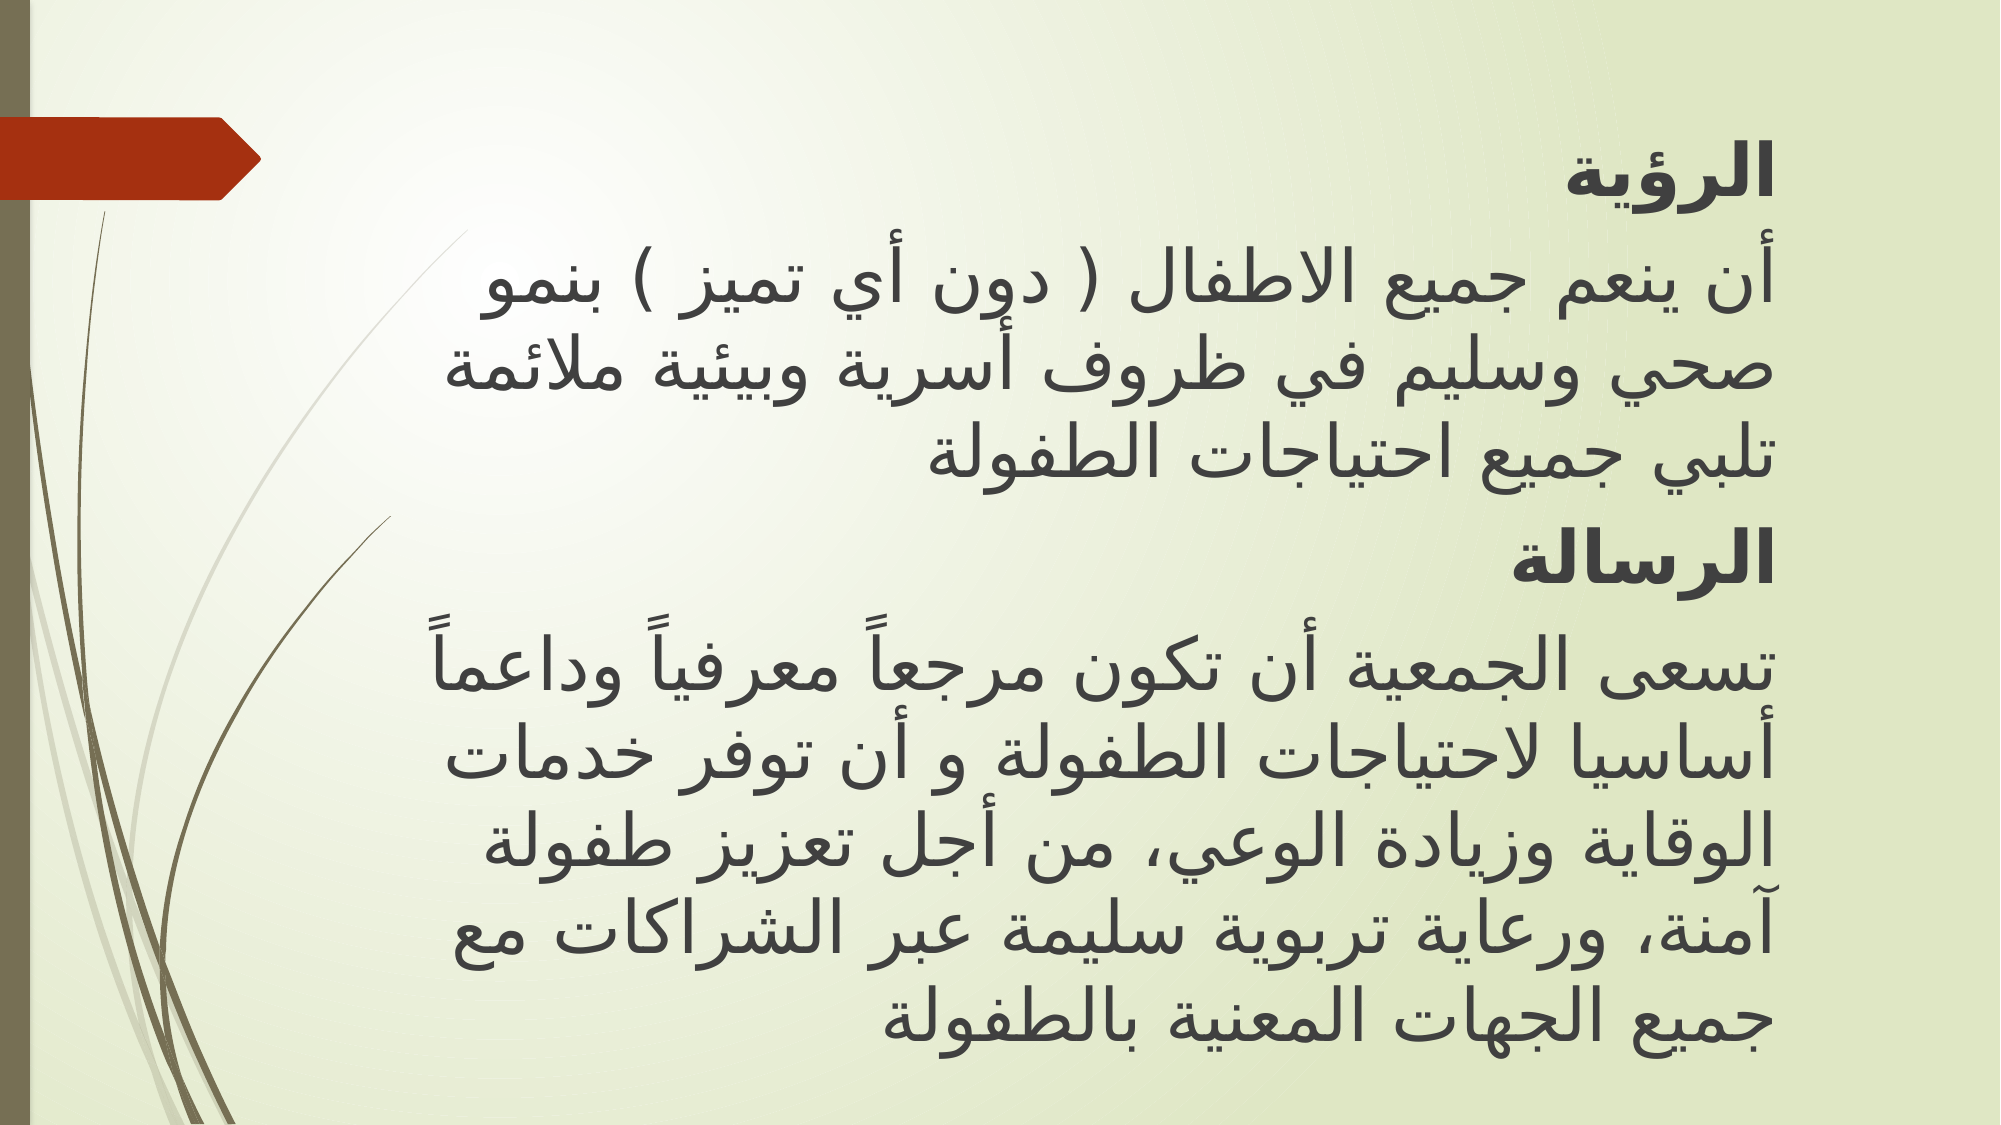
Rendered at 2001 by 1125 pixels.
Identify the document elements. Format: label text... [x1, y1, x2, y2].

list الرؤية أن ينعم جميع الاطفال ( دون أي تميز ) بنمو صحي وسليم في ظروف أسرية وبيئية ملائمة تلبي جميع احتياجات الطفولة الرسالة تسعى الجمعية أن تكون مرجعاً معرفياً وداعماً أساسيا لاحتياجات الطفولة و أن توفر خدمات الوقاية وزيادة الوعي، من أجل تعزيز طفولة آمنة، ورعاية تربوية سليمة عبر الشراكات مع جميع الجهات المعنية بالطفولة [331, 115, 1794, 1066]
